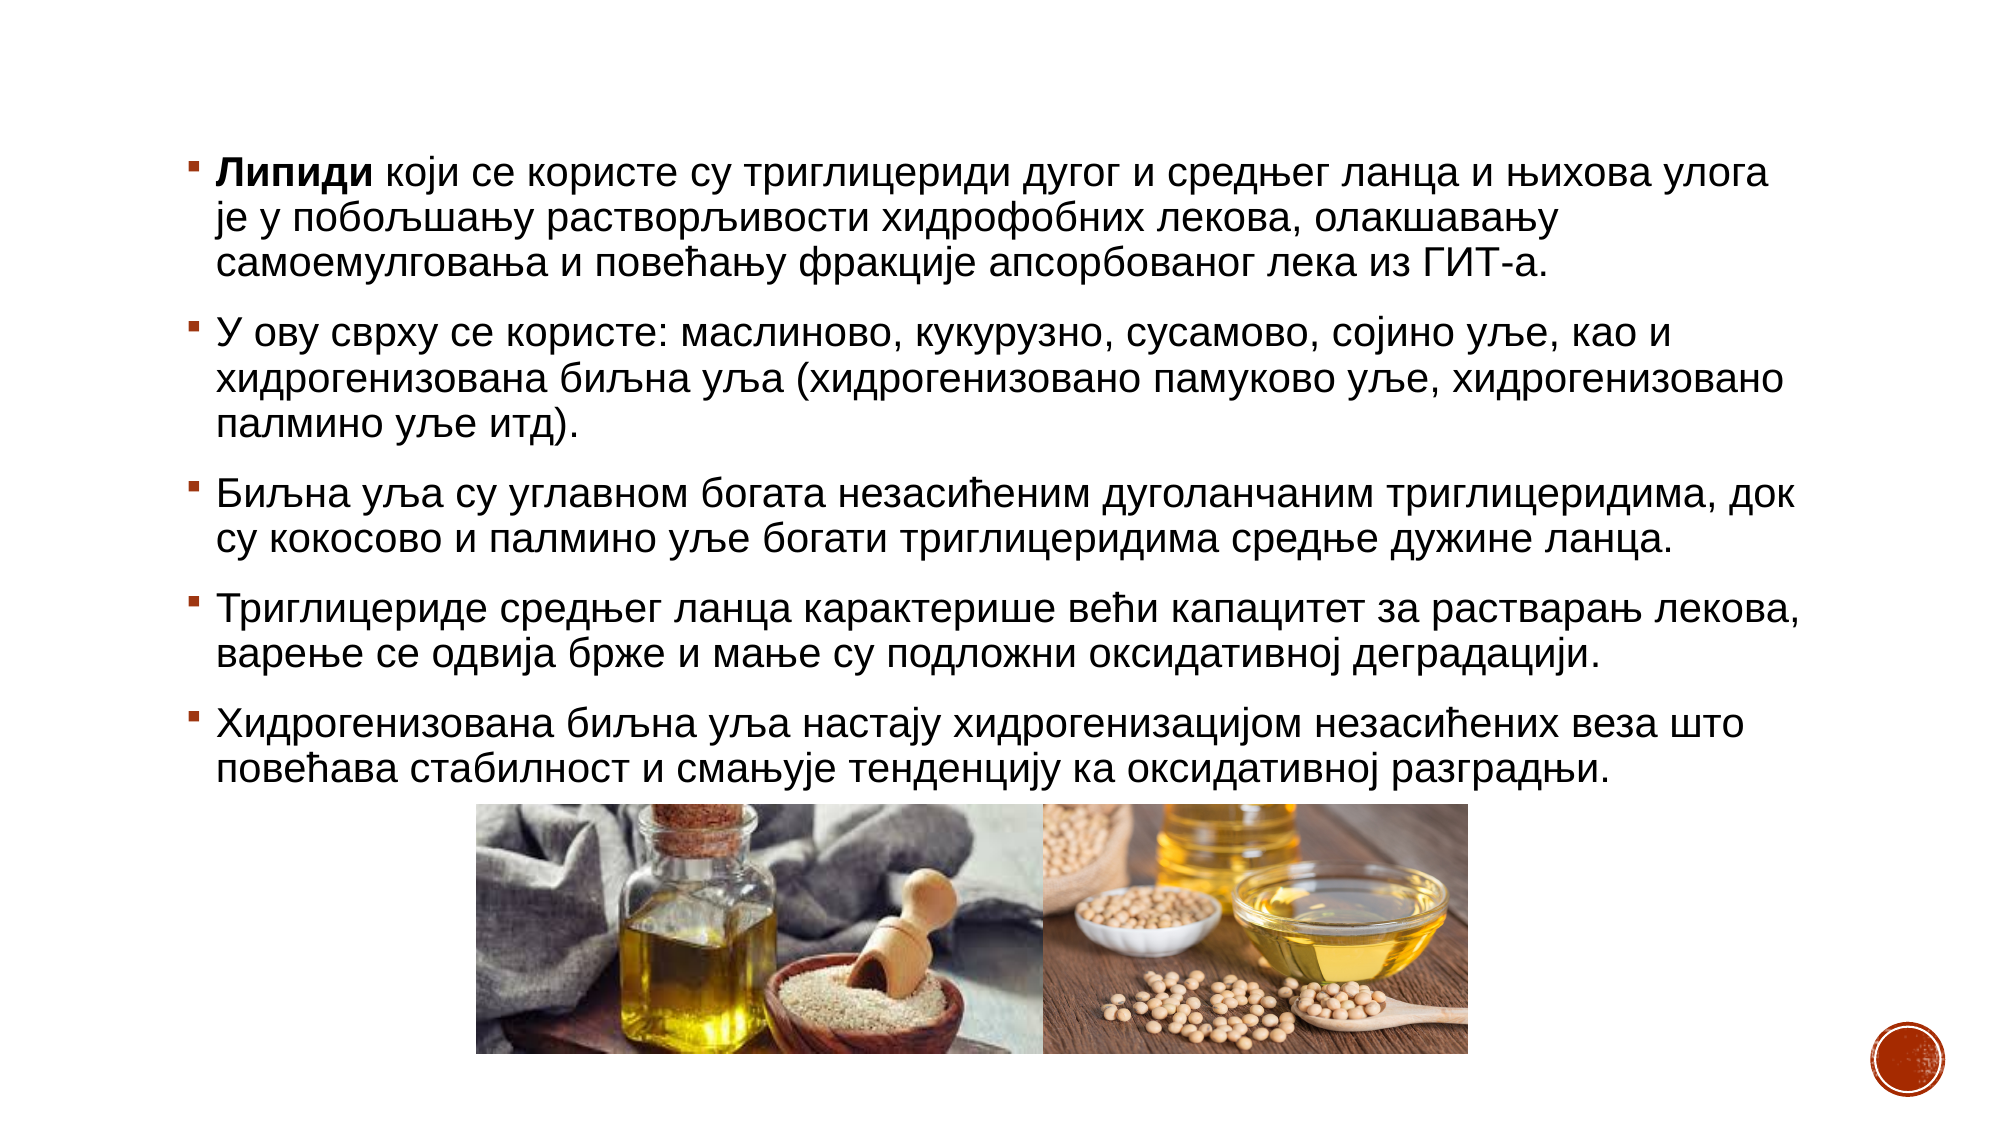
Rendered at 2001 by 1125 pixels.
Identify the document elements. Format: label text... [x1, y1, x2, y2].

picture [476, 804, 1468, 1054]
list Липиди који се користе су триглицериди дугог и средњег ланца и њихова улога је у побољшању растворљивости хидрофобних лекова, олакшавању самоемулговања и повећању фракције апсорбованог лека из ГИТ-а. У ову сврху се користе: маслиново, кукурузно, сусамово, сојино уље, као и хидрогенизована биљна уља (хидрогенизовано памуково уље, хидрогенизовано палмино уље итд). Биљна уља су углавном богата незасићеним дуголанчаним триглицеридима, док су кокосово и палмино уље богати триглицеридима средње дужине ланца. Триглицериде средњег ланца карактерише већи капацитет за растварањ лекова, варење се одвија брже и мање су подложни оксидативној деградацији. Хидрогенизована биљна уља настају хидрогенизацијом незасићених веза што повећава стабилност и смањује тенденцију ка оксидативној разградњи. [170, 68, 1821, 820]
